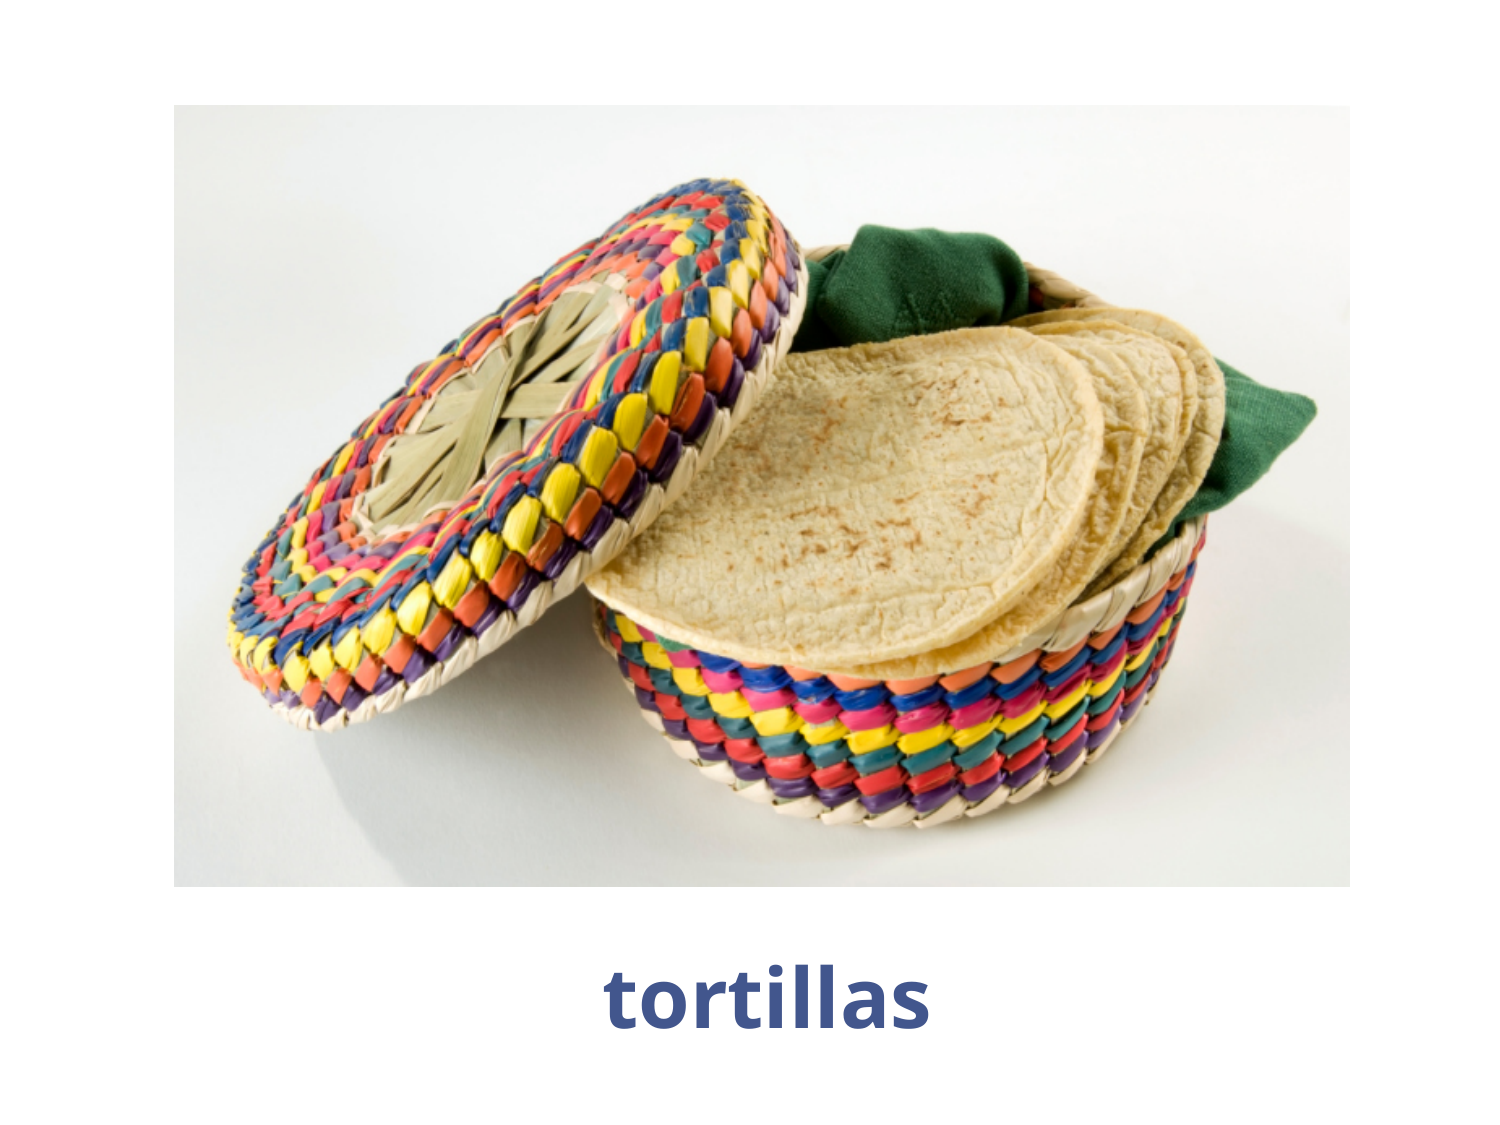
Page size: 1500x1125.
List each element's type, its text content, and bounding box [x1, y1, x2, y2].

list tortillas [587, 937, 975, 1038]
picture [174, 105, 1351, 887]
